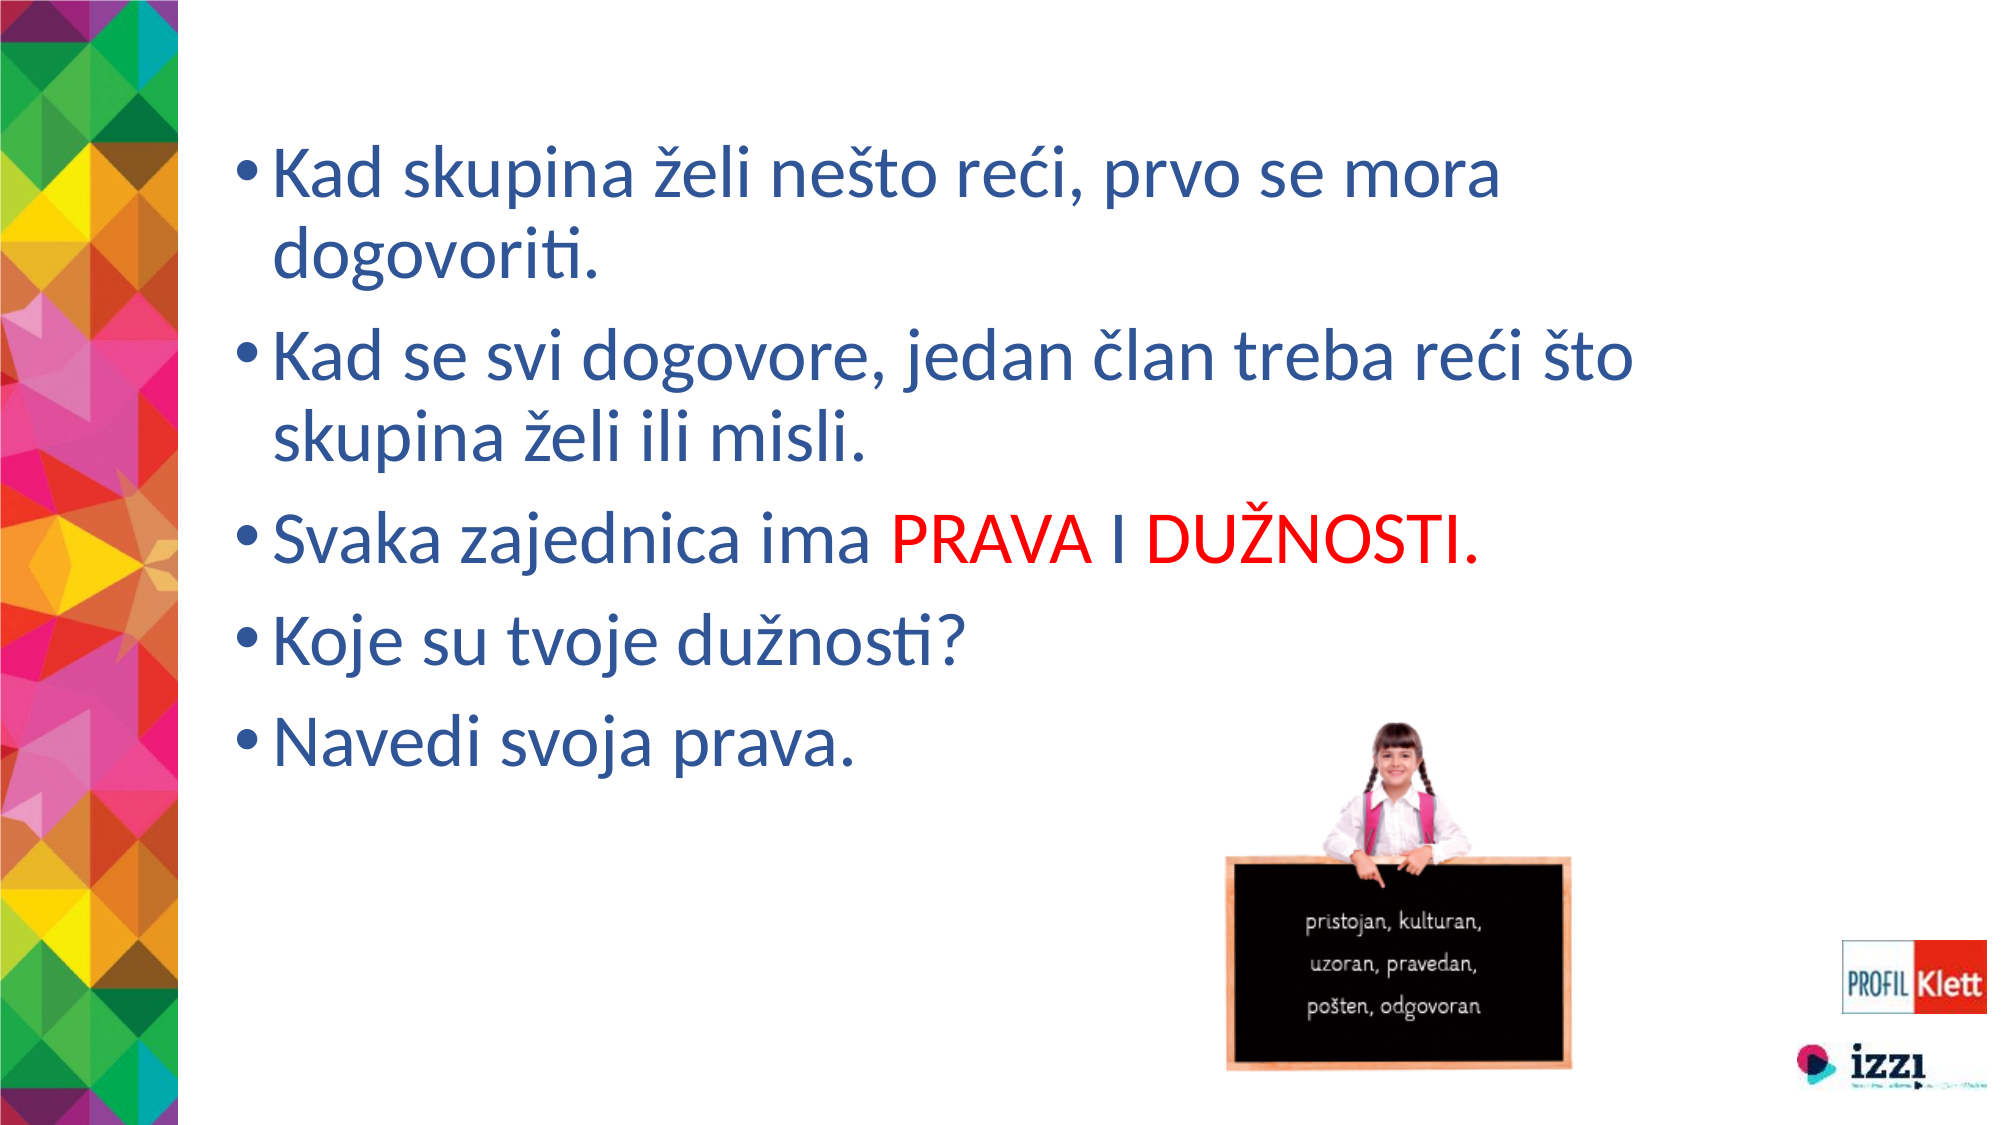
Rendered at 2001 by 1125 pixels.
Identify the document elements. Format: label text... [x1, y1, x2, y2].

picture [1, 2, 178, 1124]
picture [1842, 940, 1987, 1014]
picture [1211, 717, 1586, 1084]
list Kad skupina želi nešto reći, prvo se mora dogovoriti. Kad se svi dogovore, jedan član treba reći što skupina želi ili misli. Svaka zajednica ima PRAVA I DUŽNOSTI. Koje su tvoje dužnosti? Navedi svoja prava. [219, 125, 1846, 939]
picture [1797, 1042, 1987, 1091]
